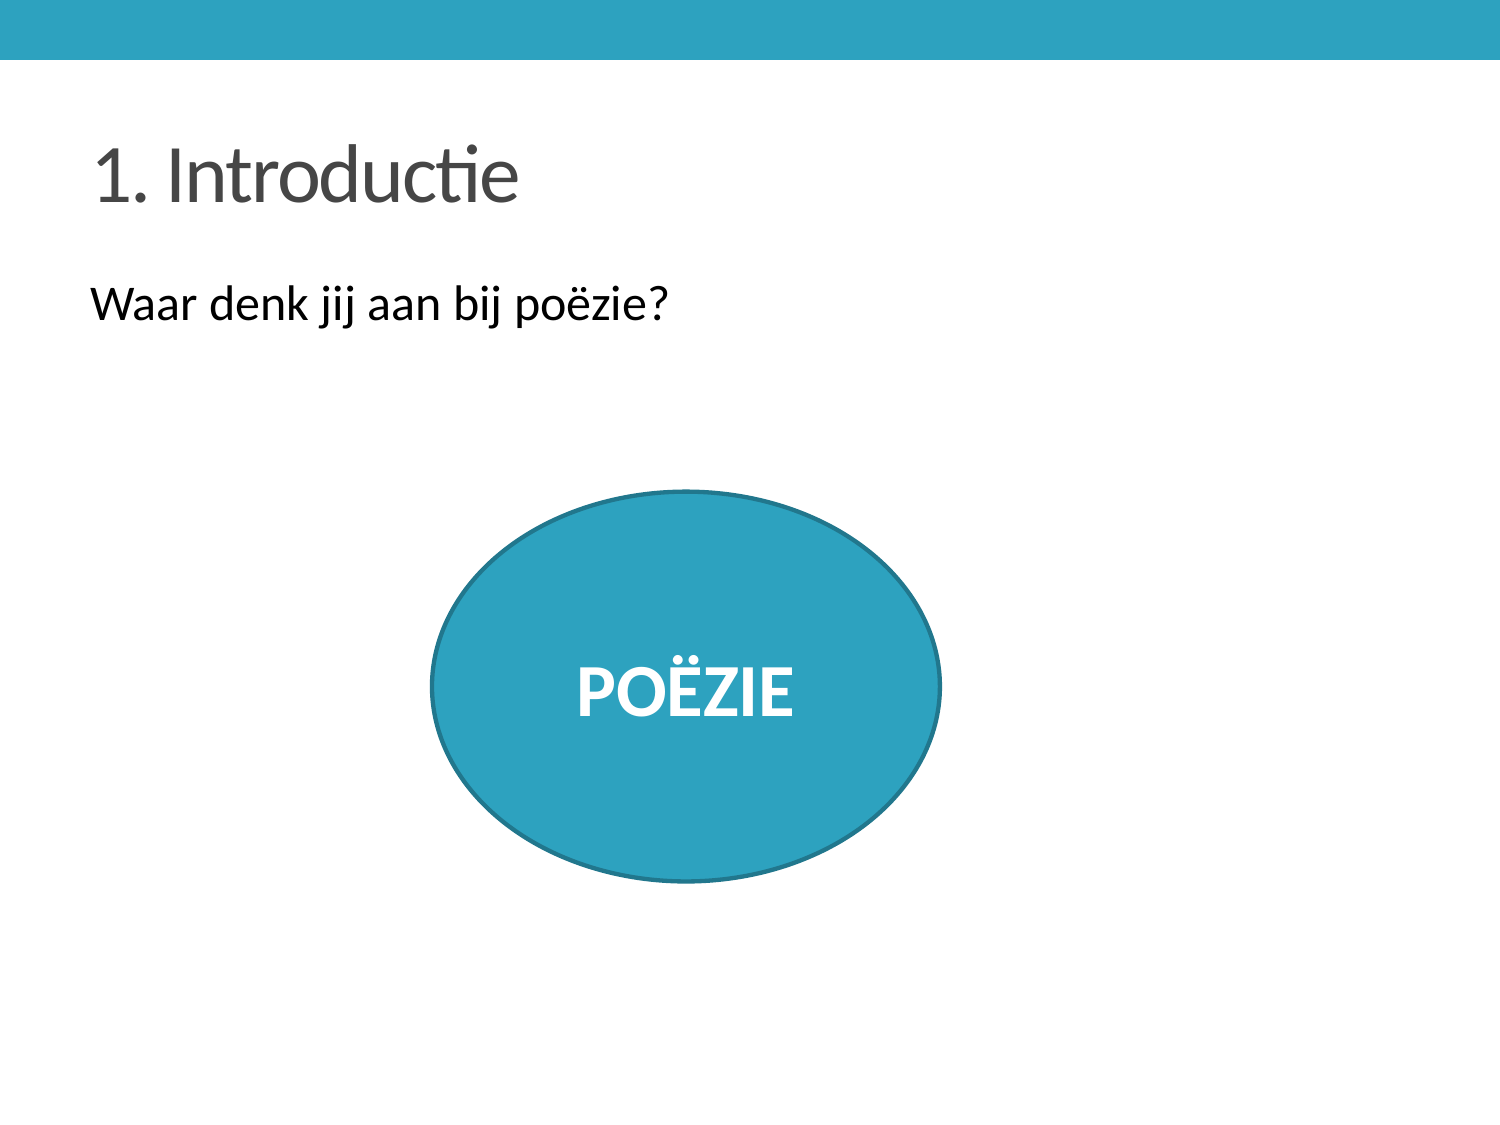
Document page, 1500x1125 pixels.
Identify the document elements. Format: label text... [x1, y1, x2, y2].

list Waar denk jij aan bij poëzie? [75, 262, 1425, 1063]
title 1. Introductie [75, 87, 1425, 250]
text_box POËZIE [429, 489, 943, 884]
